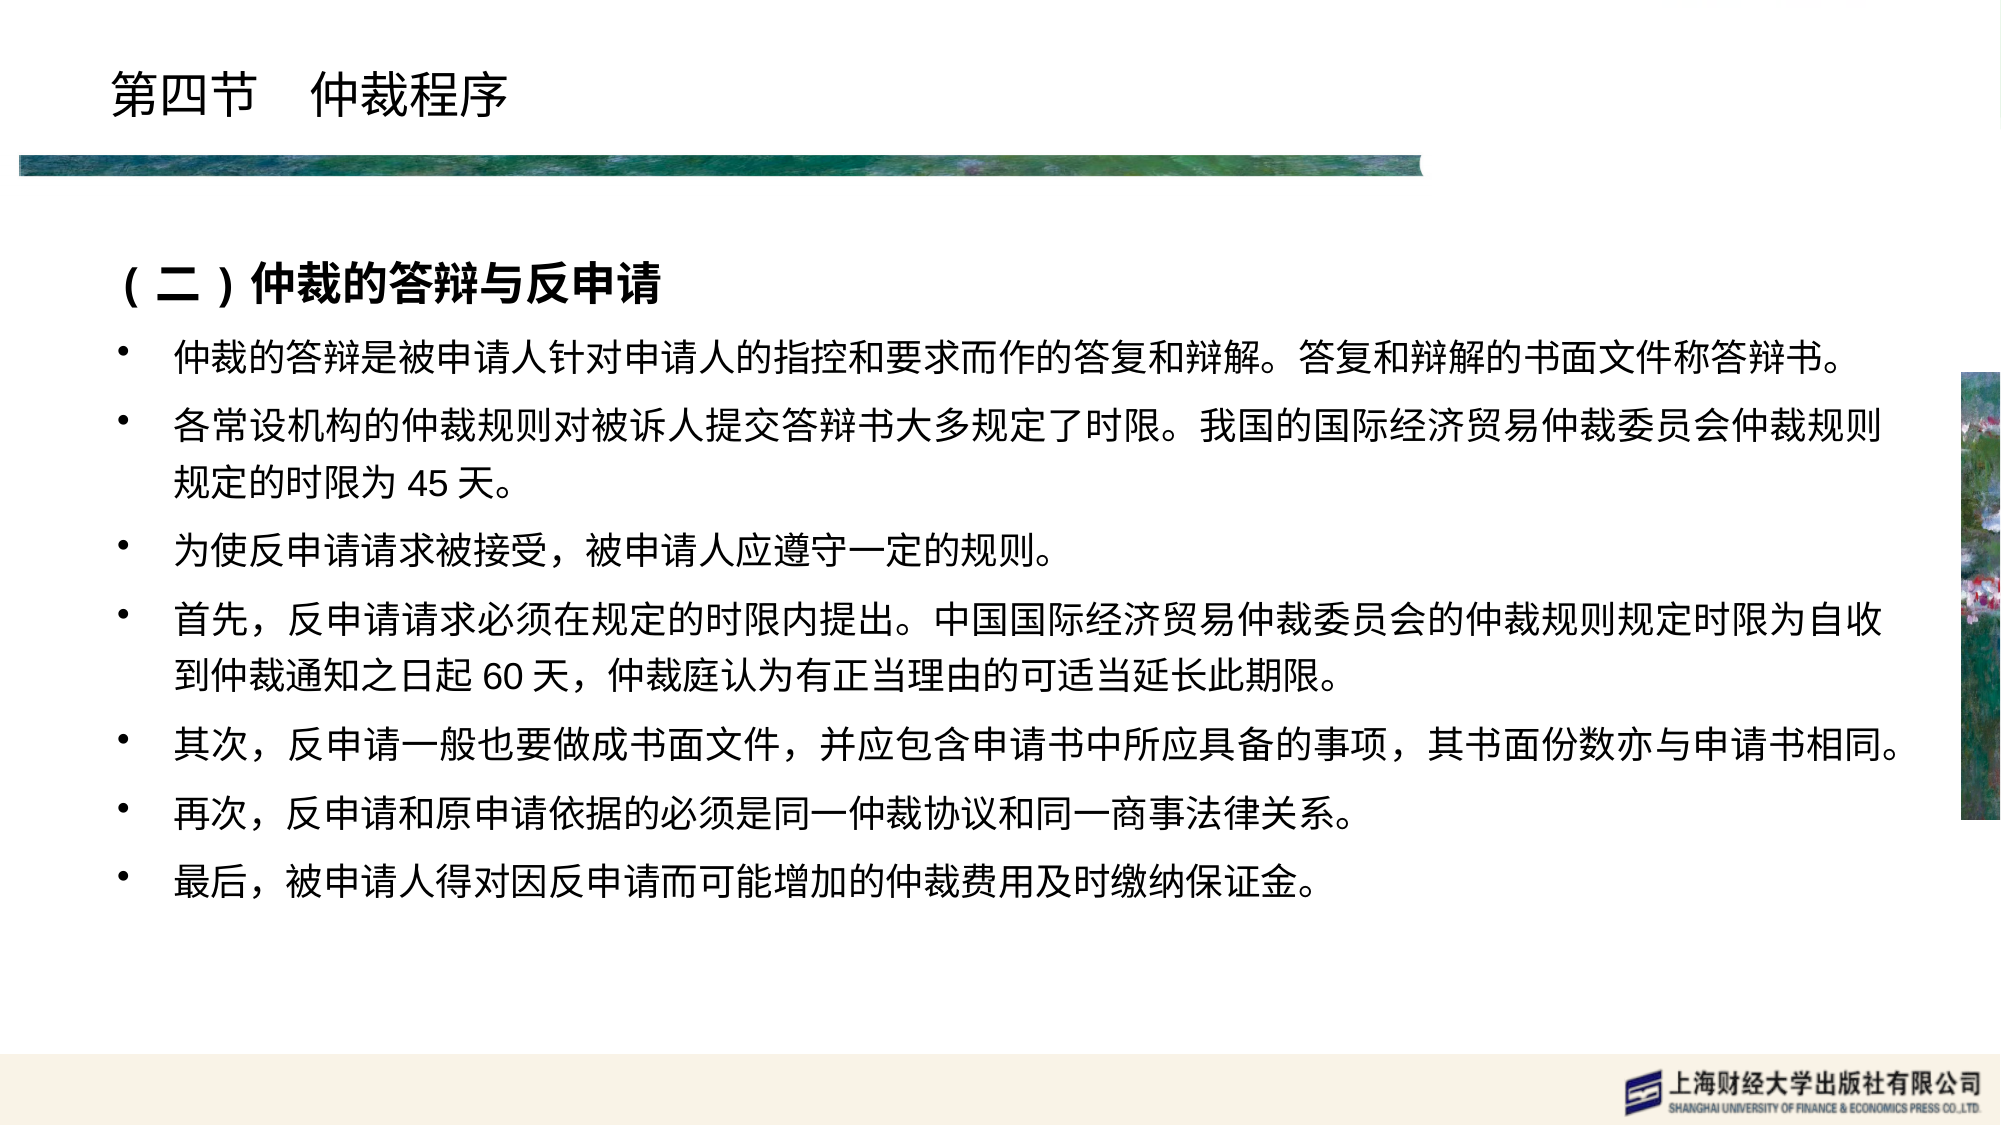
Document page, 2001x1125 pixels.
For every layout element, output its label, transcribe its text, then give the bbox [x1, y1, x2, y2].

title 第四节 仲裁程序 [94, 42, 1451, 146]
list (二)仲裁的答辩与反申请 仲裁的答辩是被申请人针对申请人的指控和要求而作的答复和辩解。答复和辩解的书面文件称答辩书。 各常设机构的仲裁规则对被诉人提交答辩书大多规定了时限。我国的国际经济贸易仲裁委员会仲裁规则规定的时限为45天。 为使反申请请求被接受，被申请人应遵守一定的规则。 首先，反申请请求必须在规定的时限内提出。中国国际经济贸易仲裁委员会的仲裁规则规定时限为自收到仲裁通知之日起60天，仲裁庭认为有正当理由的可适当延长此期限。 其次，反申请一般也要做成书面文件，并应包含申请书中所应具备的事项，其书面份数亦与申请书相同。 再次，反申请和原申请依据的必须是同一仲裁协议和同一商事法律关系。 最后，被申请人得对因反申请而可能增加的仲裁费用及时缴纳保证金。 [102, 233, 1898, 1032]
picture [0, 0, 2001, 1125]
